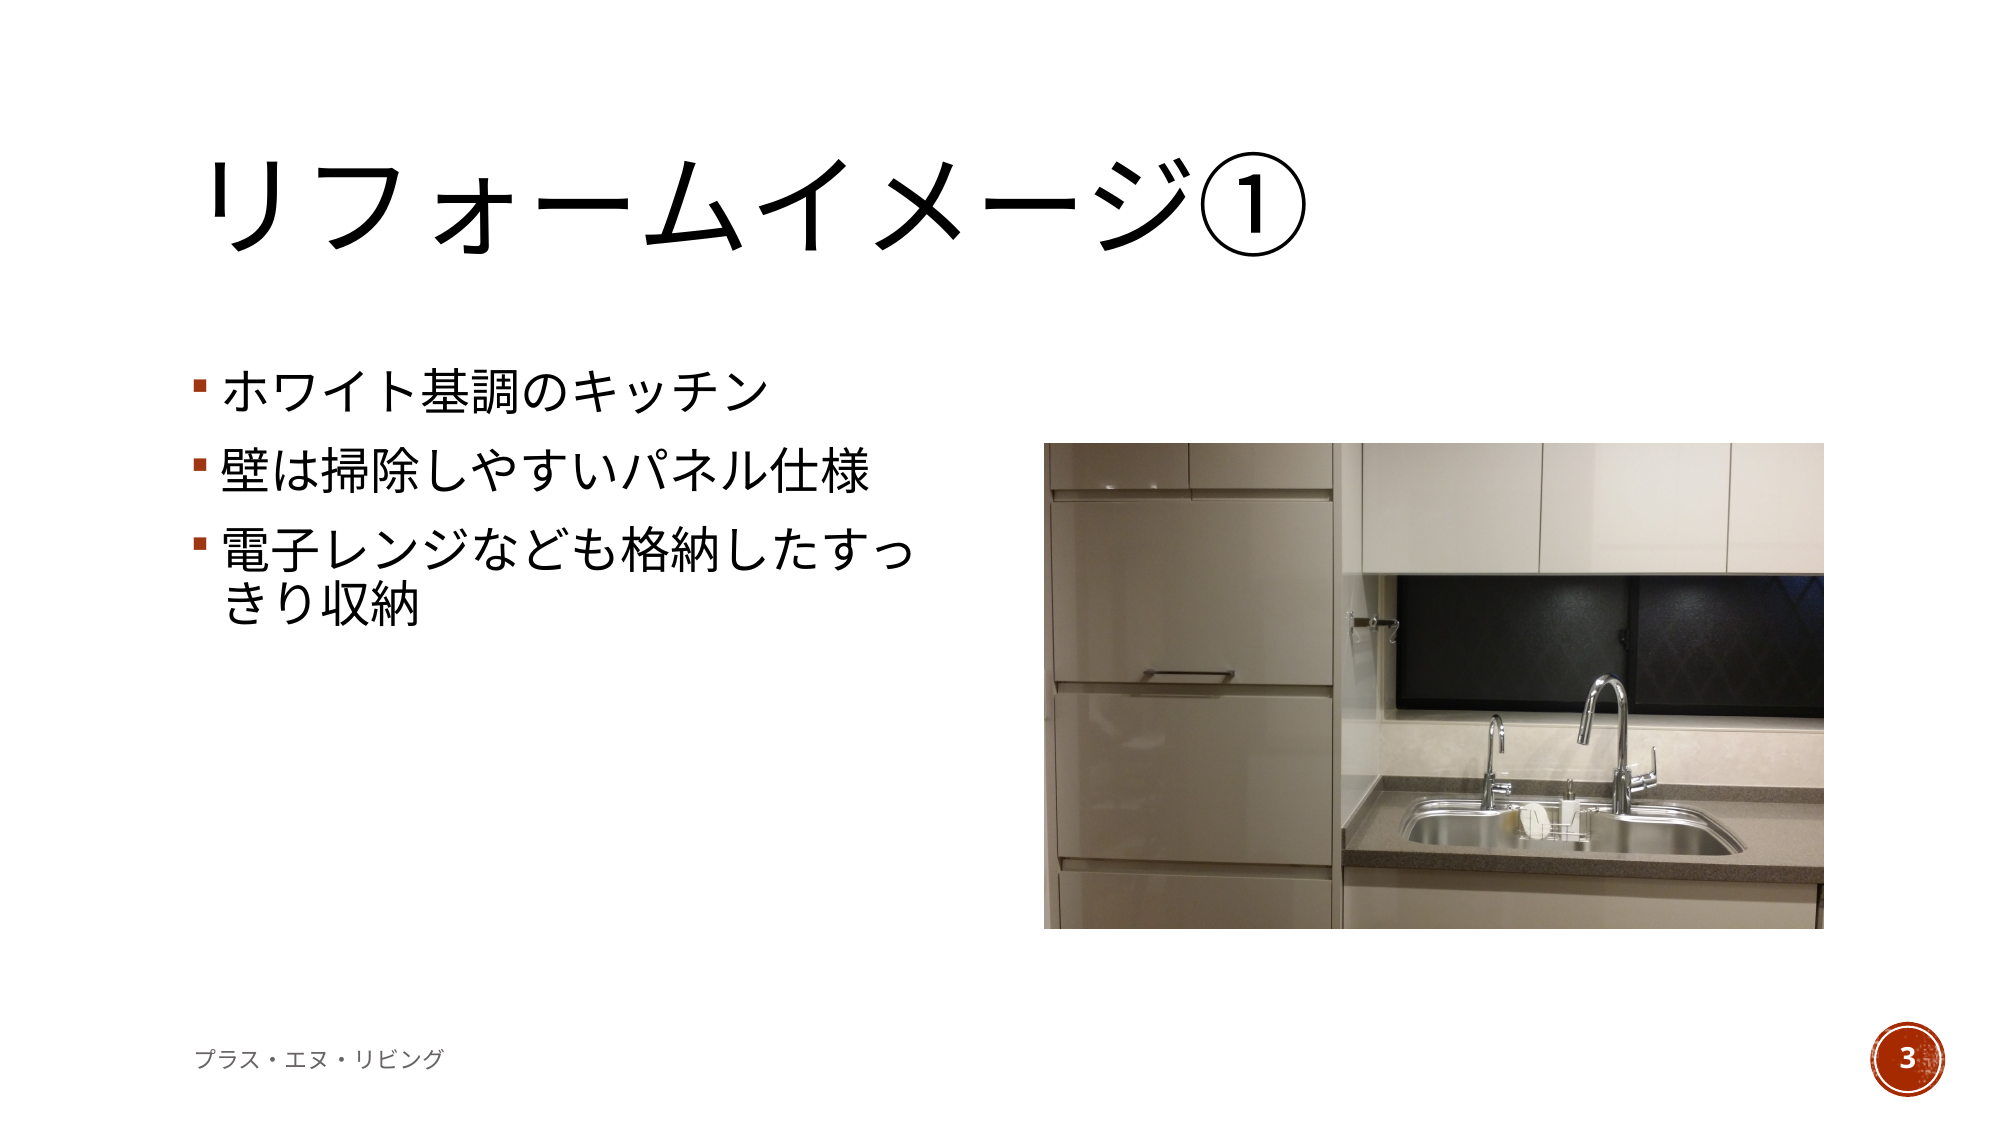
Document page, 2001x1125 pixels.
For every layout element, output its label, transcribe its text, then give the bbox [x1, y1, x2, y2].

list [1047, 447, 1823, 927]
title リフォームイメージ① [175, 79, 1826, 344]
slide_number 3 [1855, 1028, 1961, 1089]
footer プラス・エヌ・リビング [178, 1028, 1217, 1089]
list ホワイト基調のキッチン 壁は掃除しやすいパネル仕様 電子レンジなども格納したすっきり収納 [175, 360, 956, 1013]
